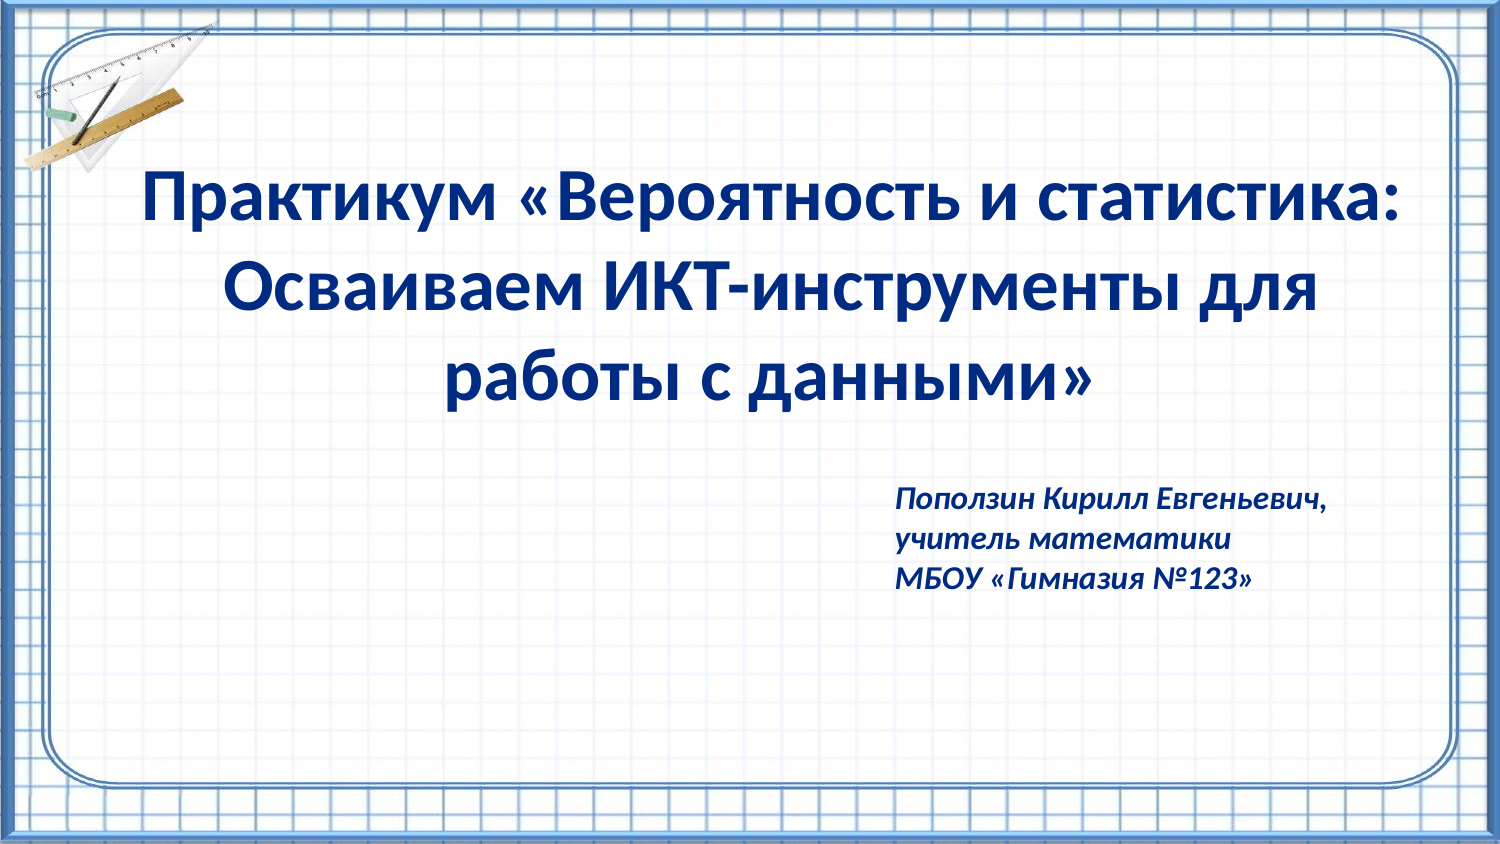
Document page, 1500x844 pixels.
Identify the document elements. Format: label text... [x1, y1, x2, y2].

text_box Поползин Кирилл Евгеньевич, учитель математики МБОУ «Гимназия №123» [879, 469, 1388, 604]
list Практикум «Вероятность и статистика: Осваиваем ИКТ-инструменты для работы с данными» [76, 138, 1424, 458]
picture [0, 0, 1500, 844]
